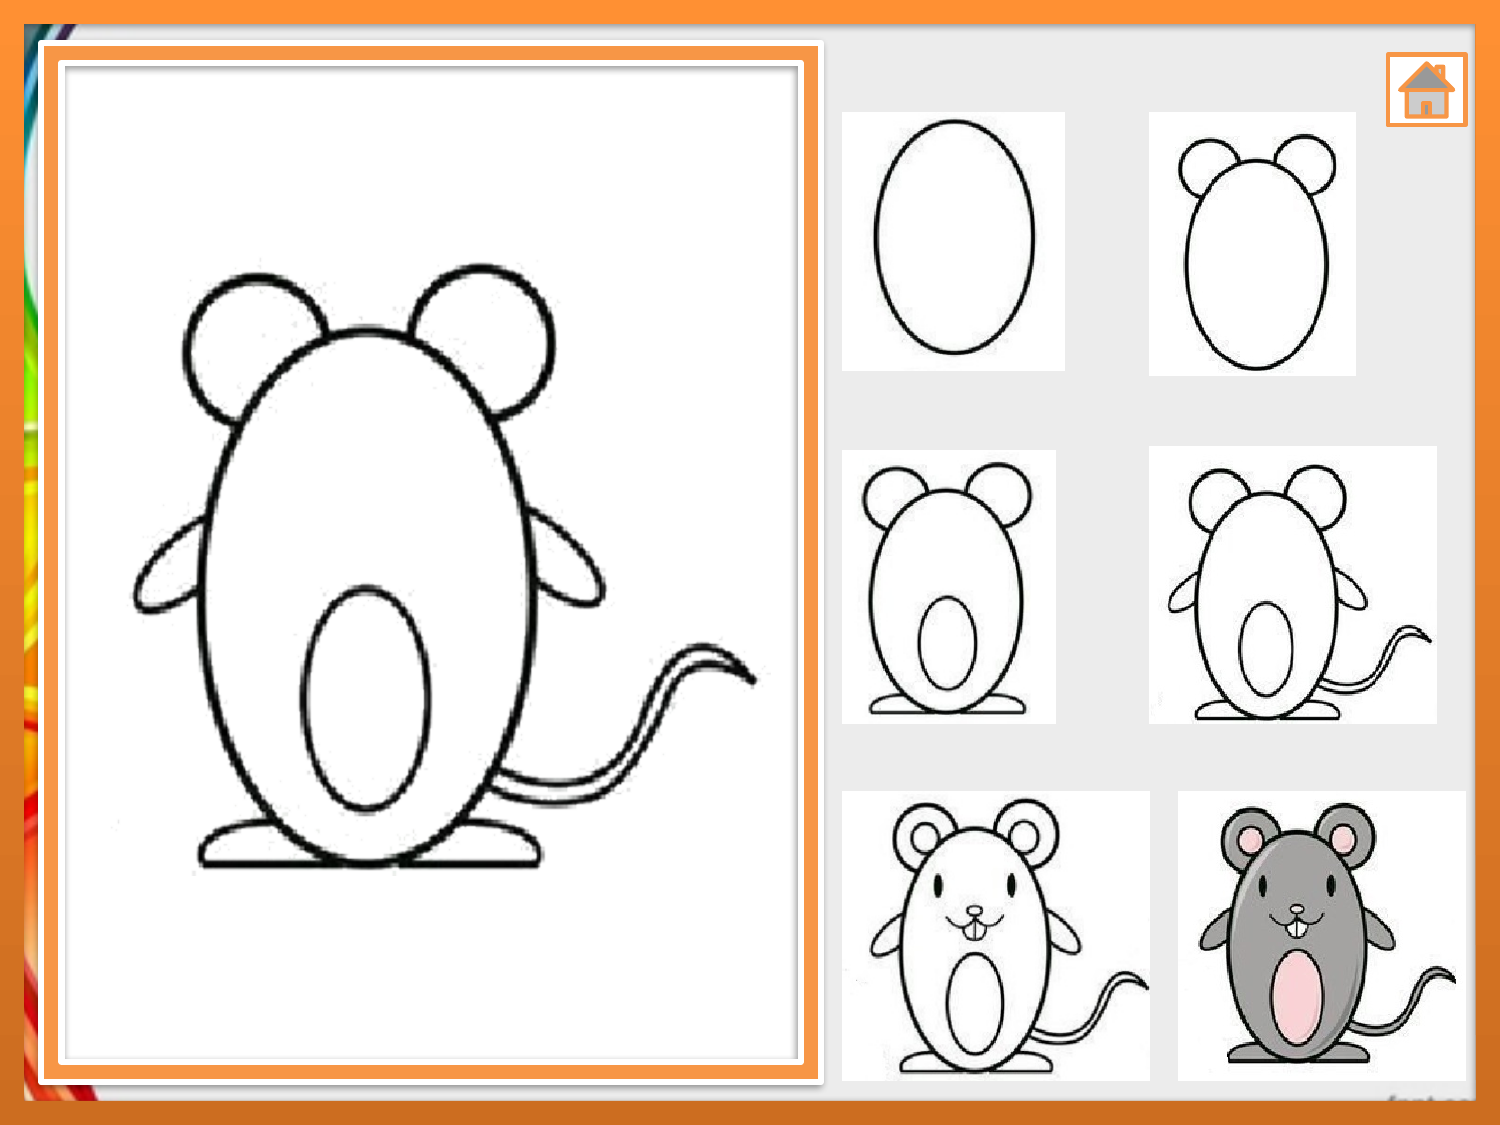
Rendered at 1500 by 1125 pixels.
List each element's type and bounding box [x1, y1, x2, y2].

text_box [69, 75, 791, 1056]
picture [24, 24, 1475, 1100]
text_box [38, 40, 824, 1085]
text_box [1386, 52, 1468, 127]
